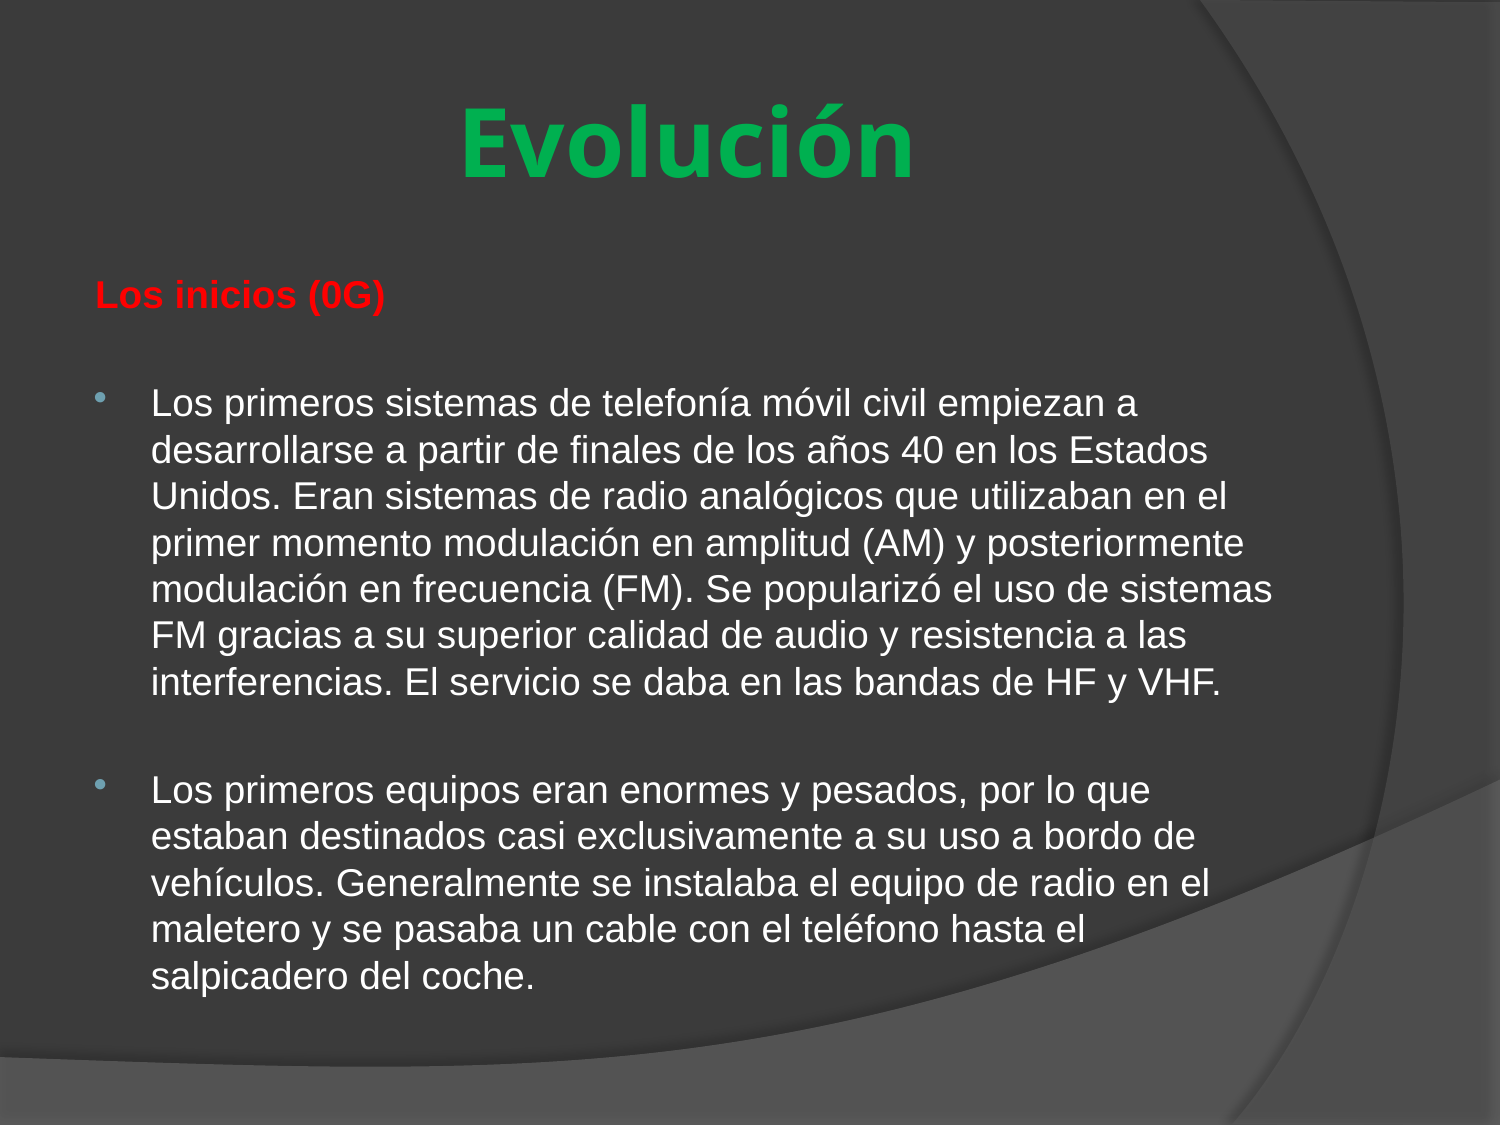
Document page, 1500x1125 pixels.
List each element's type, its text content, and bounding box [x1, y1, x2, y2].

title Evolución [75, 45, 1300, 233]
list Los inicios (0G) Los primeros sistemas de telefonía móvil civil empiezan a desarrollarse a partir de finales de los años 40 en los Estados Unidos. Eran sistemas de radio analógicos que utilizaban en el primer momento modulación en amplitud (AM) y posteriormente modulación en frecuencia (FM). Se popularizó el uso de sistemas FM gracias a su superior calidad de audio y resistencia a las interferencias. El servicio se daba en las bandas de HF y VHF. Los primeros equipos eran enormes y pesados, por lo que estaban destinados casi exclusivamente a su uso a bordo de vehículos. Generalmente se instalaba el equipo de radio en el maletero y se pasaba un cable con el teléfono hasta el salpicadero del coche. [75, 262, 1300, 1005]
